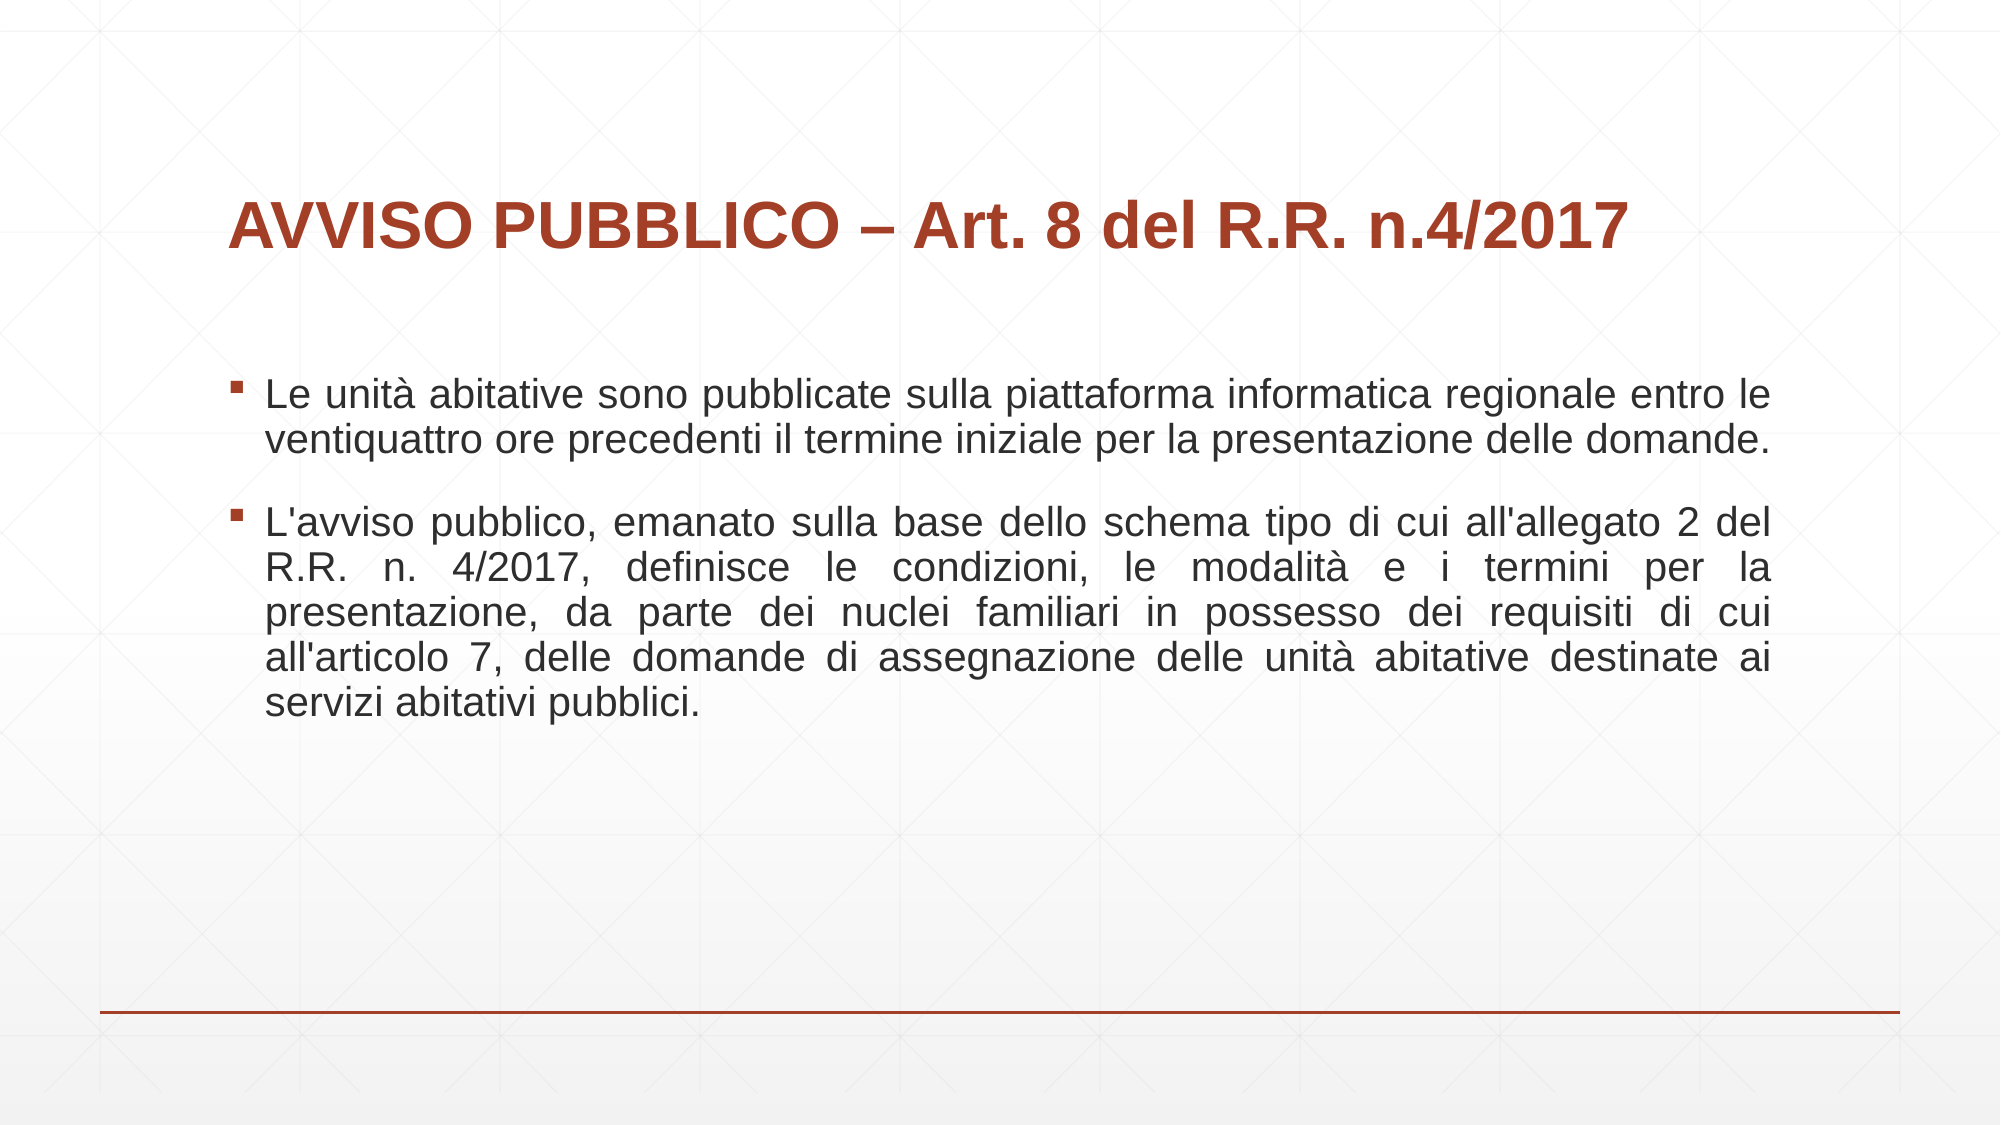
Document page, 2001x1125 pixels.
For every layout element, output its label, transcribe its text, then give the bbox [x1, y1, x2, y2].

title AVVISO PUBBLICO – Art. 8 del R.R. n.4/2017 [212, 82, 1788, 270]
list Le unità abitative sono pubblicate sulla piattaforma informatica regionale entro le ventiquattro ore precedenti il termine iniziale per la presentazione delle domande. L'avviso pubblico, emanato sulla base dello schema tipo di cui all'allegato 2 del R.R. n. 4/2017, definisce le condizioni, le modalità e i termini per la presentazione, da parte dei nuclei familiari in possesso dei requisiti di cui all'articolo 7, delle domande di assegnazione delle unità abitative destinate ai servizi abitativi pubblici. [212, 270, 1788, 991]
